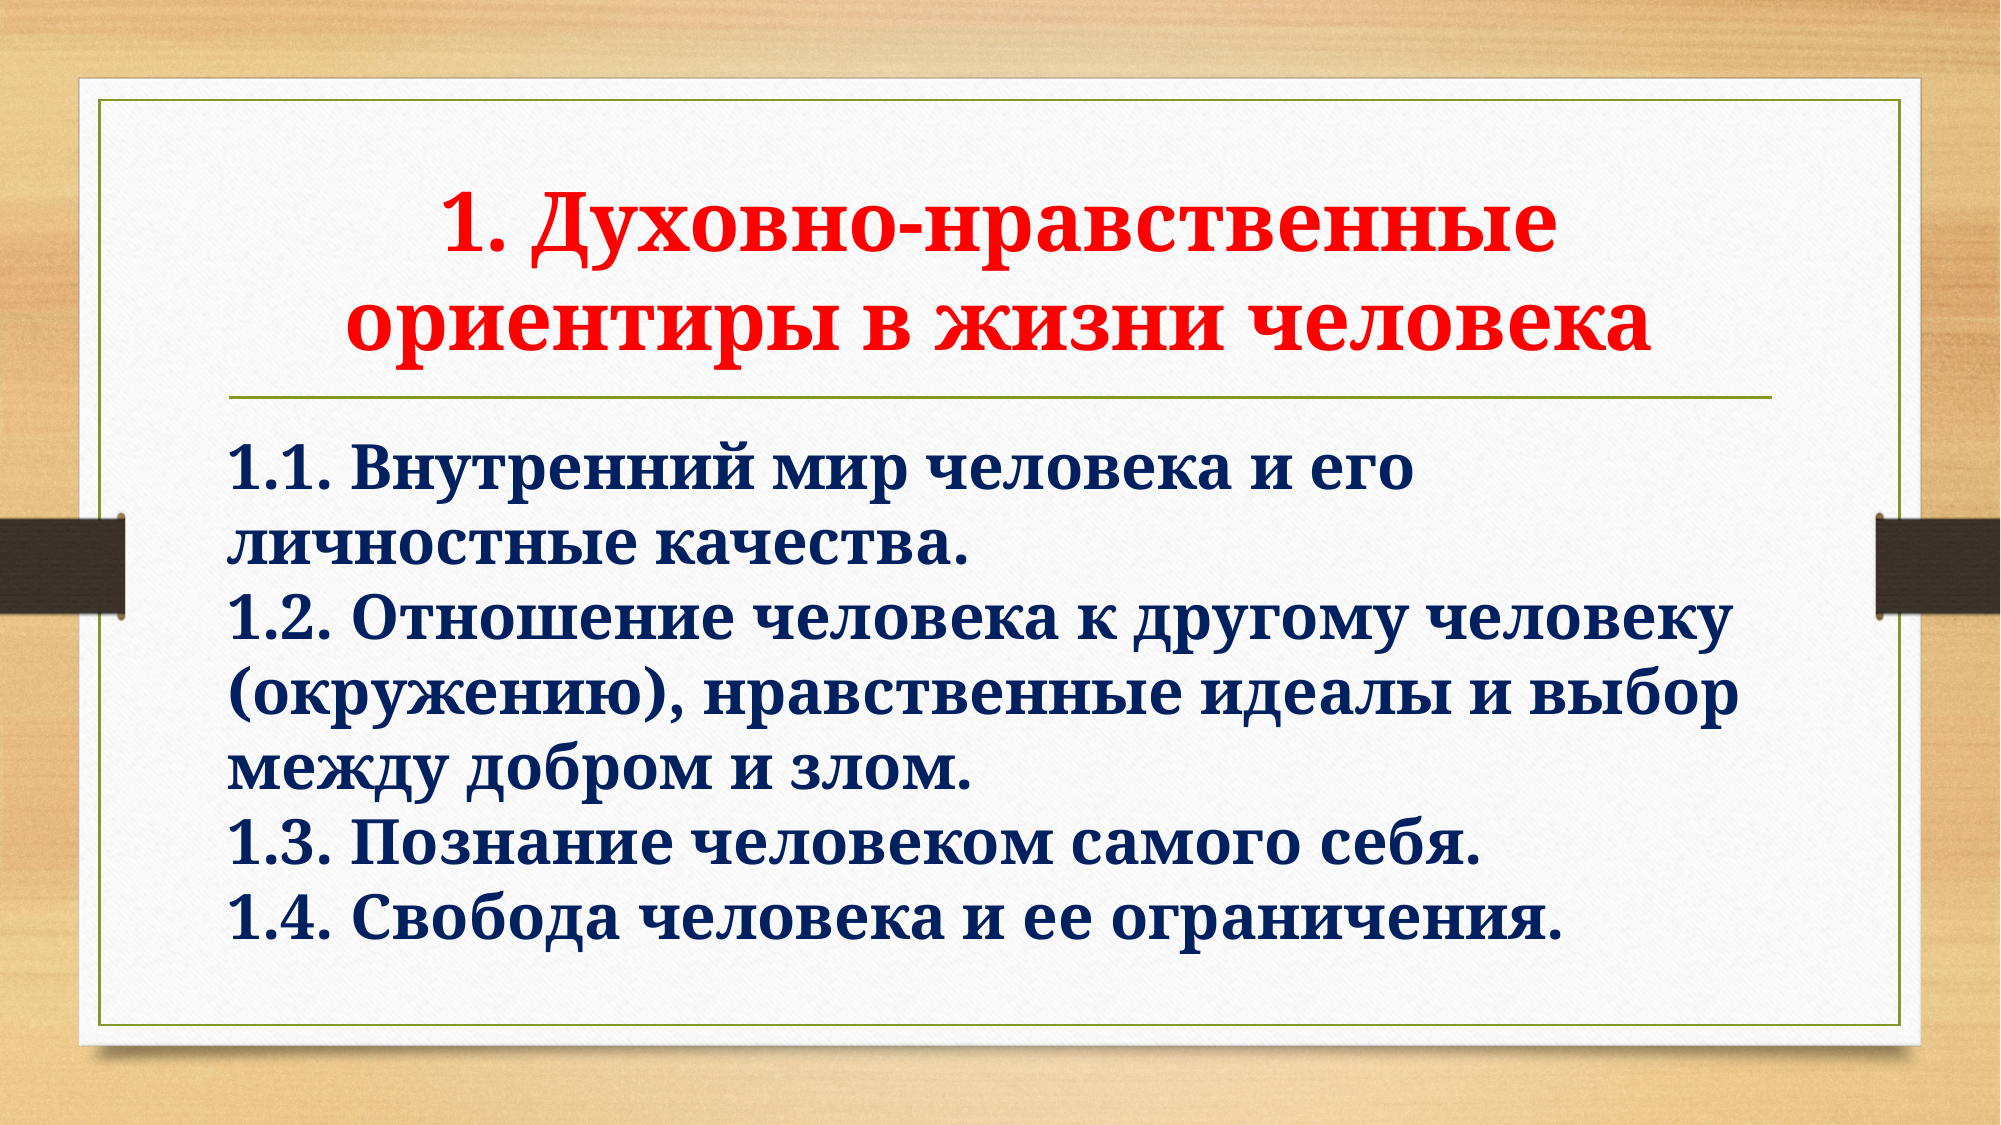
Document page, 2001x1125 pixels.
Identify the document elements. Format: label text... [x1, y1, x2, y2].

picture [0, 0, 2001, 1125]
list 1.1. Внутренний мир человека и его личностные качества. 1.2. Отношение человека к другому человеку (окружению), нравственные идеалы и выбор между добром и злом. 1.3. Познание человеком самого себя. 1.4. Свобода человека и ее ограничения. [212, 419, 1788, 964]
title 1. Духовно-нравственные ориентиры в жизни человека [212, 161, 1788, 375]
